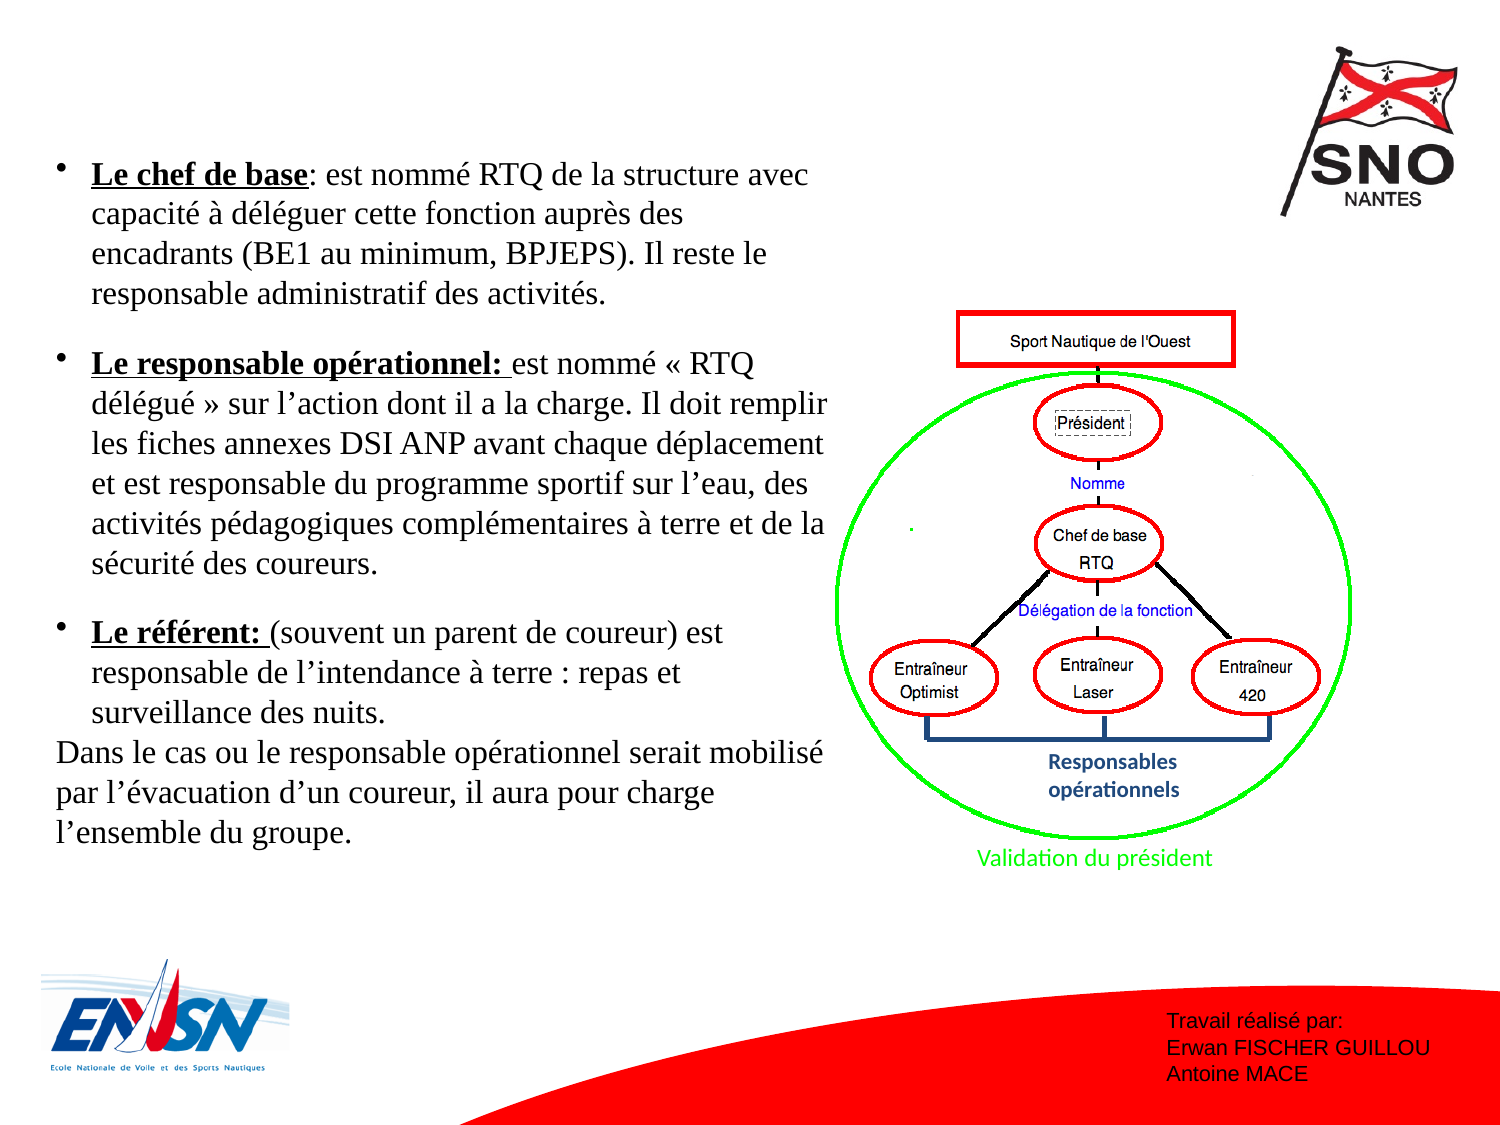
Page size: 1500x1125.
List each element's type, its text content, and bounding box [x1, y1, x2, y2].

picture [1277, 42, 1462, 220]
text_box [459, 985, 1500, 1125]
text_box Validation du président [962, 857, 1246, 879]
text_box Travail réalisé par: Erwan FISCHER GUILLOU Antoine MACE [1151, 999, 1500, 1093]
picture [796, 278, 1365, 849]
text_box Le chef de base: est nommé RTQ de la structure avec capacité à déléguer cette fonction auprès des encadrants (BE1 au minimum, BPJEPS). Il reste le responsable administratif des activités. Le responsable opérationnel: est nommé « RTQ délégué » sur l’action dont il a la charge. Il doit remplir les fiches annexes DSI ANP avant chaque déplacement et est responsable du programme sportif sur l’eau, des activités pédagogiques complémentaires à terre et de la sécurité des coureurs. Le référent: (souvent un parent de coureur) est responsable de l’intendance à terre : repas et surveillance des nuits. Dans le cas ou le responsable opérationnel serait mobilisé par l’évacuation d’un coureur, il aura pour charge l’ensemble du groupe. [41, 144, 851, 898]
picture [40, 952, 290, 1098]
